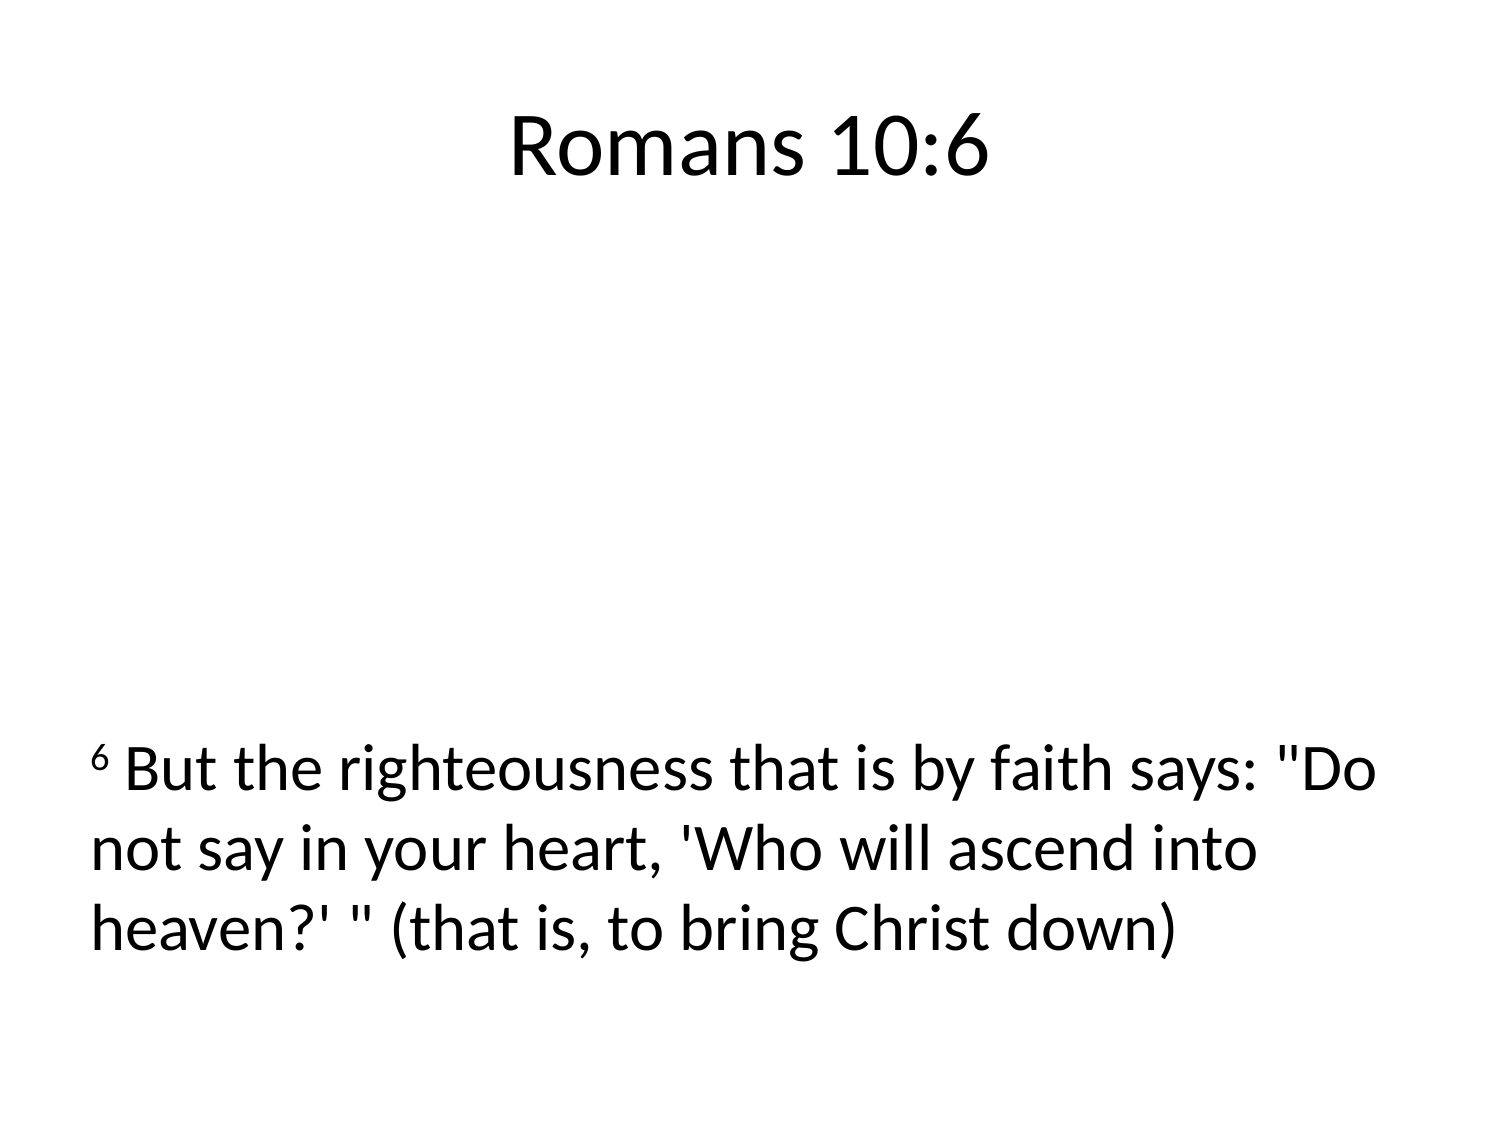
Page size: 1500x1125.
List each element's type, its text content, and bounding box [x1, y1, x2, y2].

title Romans 10:6 [75, 45, 1425, 233]
list 6 But the righteousness that is by faith says: "Do not say in your heart, 'Who will ascend into heaven?' " (that is, to bring Christ down) [75, 262, 1425, 1005]
